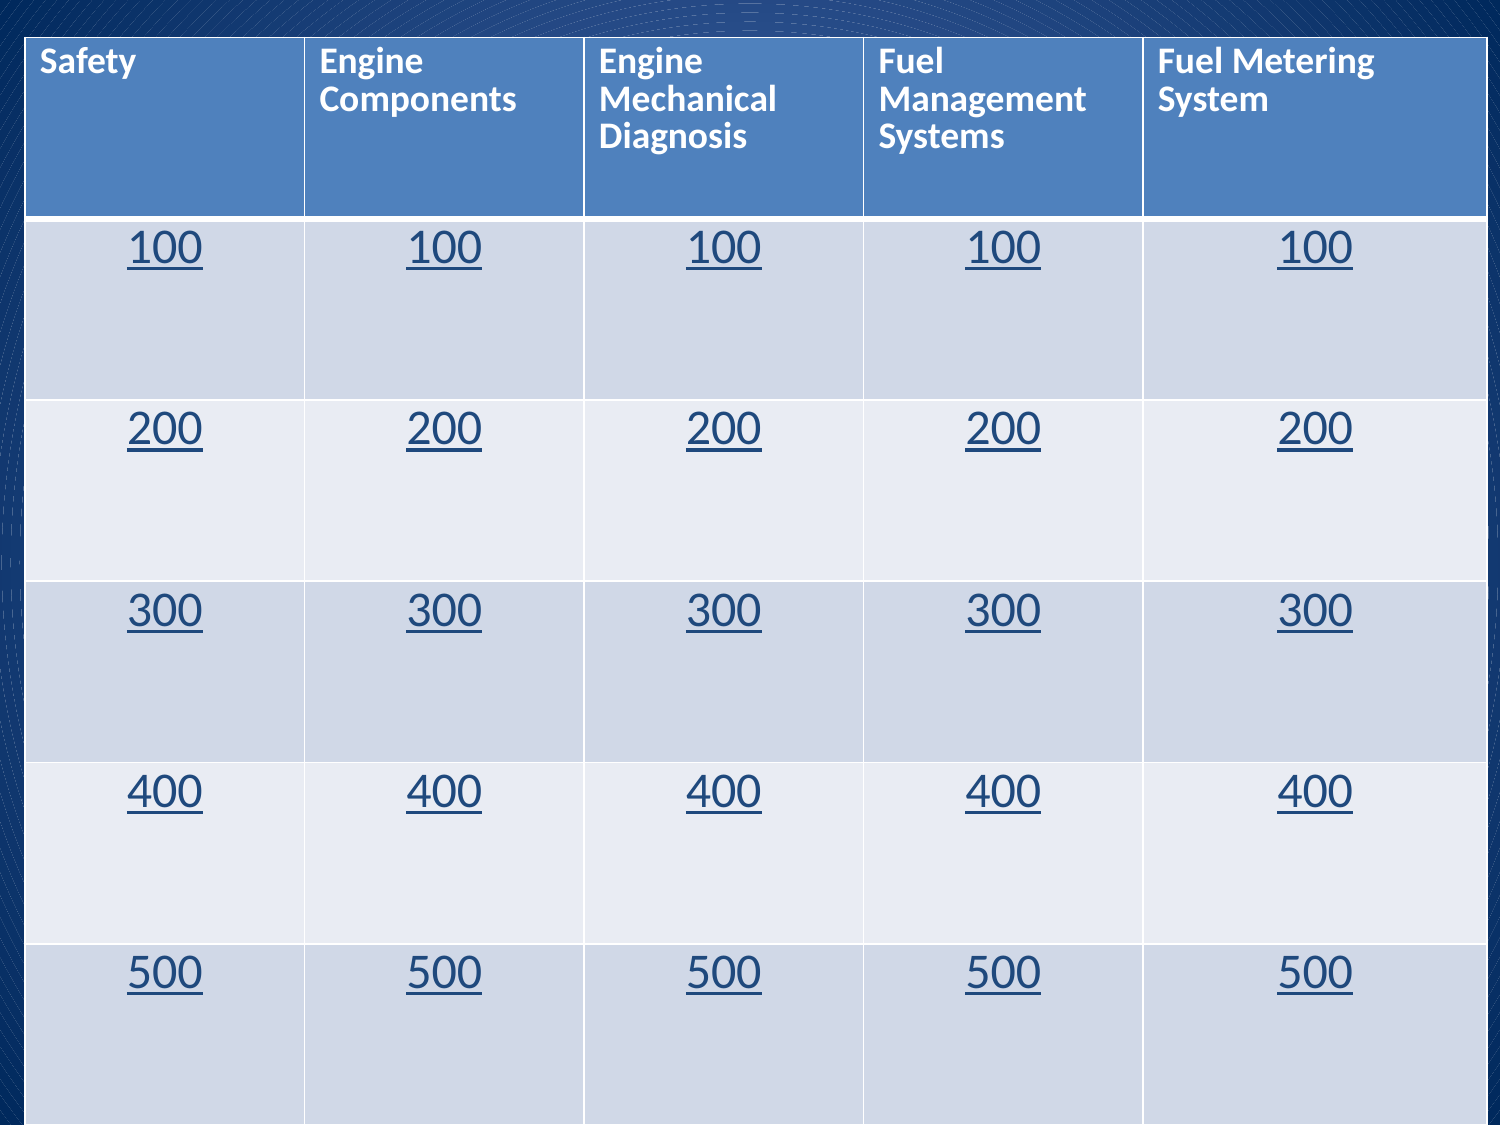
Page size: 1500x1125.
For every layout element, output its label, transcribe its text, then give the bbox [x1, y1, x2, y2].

table_cell 500 [864, 945, 1142, 1124]
table_cell 500 [26, 945, 304, 1124]
table_header Safety [26, 38, 304, 216]
table_header Fuel Metering System [1144, 38, 1486, 216]
table_cell 500 [1144, 945, 1486, 1124]
table_cell 100 [585, 222, 863, 399]
table_cell 400 [585, 763, 863, 943]
table_cell 200 [1144, 401, 1486, 580]
table_cell 300 [585, 582, 863, 762]
table_header Fuel Management Systems [864, 38, 1142, 216]
table_cell 400 [26, 763, 304, 943]
table_cell 200 [864, 401, 1142, 580]
table_cell 500 [305, 945, 583, 1124]
table_cell 200 [26, 401, 304, 580]
table_cell 100 [26, 222, 304, 399]
table_cell 500 [585, 945, 863, 1124]
table_cell 400 [305, 763, 583, 943]
table_cell 100 [1144, 222, 1486, 399]
table_cell 300 [1144, 582, 1486, 762]
table_header Engine Components [305, 38, 583, 216]
table_cell 200 [305, 401, 583, 580]
table_cell 400 [864, 763, 1142, 943]
table_cell 100 [864, 222, 1142, 399]
table_cell 200 [585, 401, 863, 580]
table_cell 300 [305, 582, 583, 762]
table_cell 100 [305, 222, 583, 399]
table_cell 400 [1144, 763, 1486, 943]
table_header Engine Mechanical Diagnosis [585, 38, 863, 216]
table_cell 300 [864, 582, 1142, 762]
table_cell 300 [26, 582, 304, 762]
